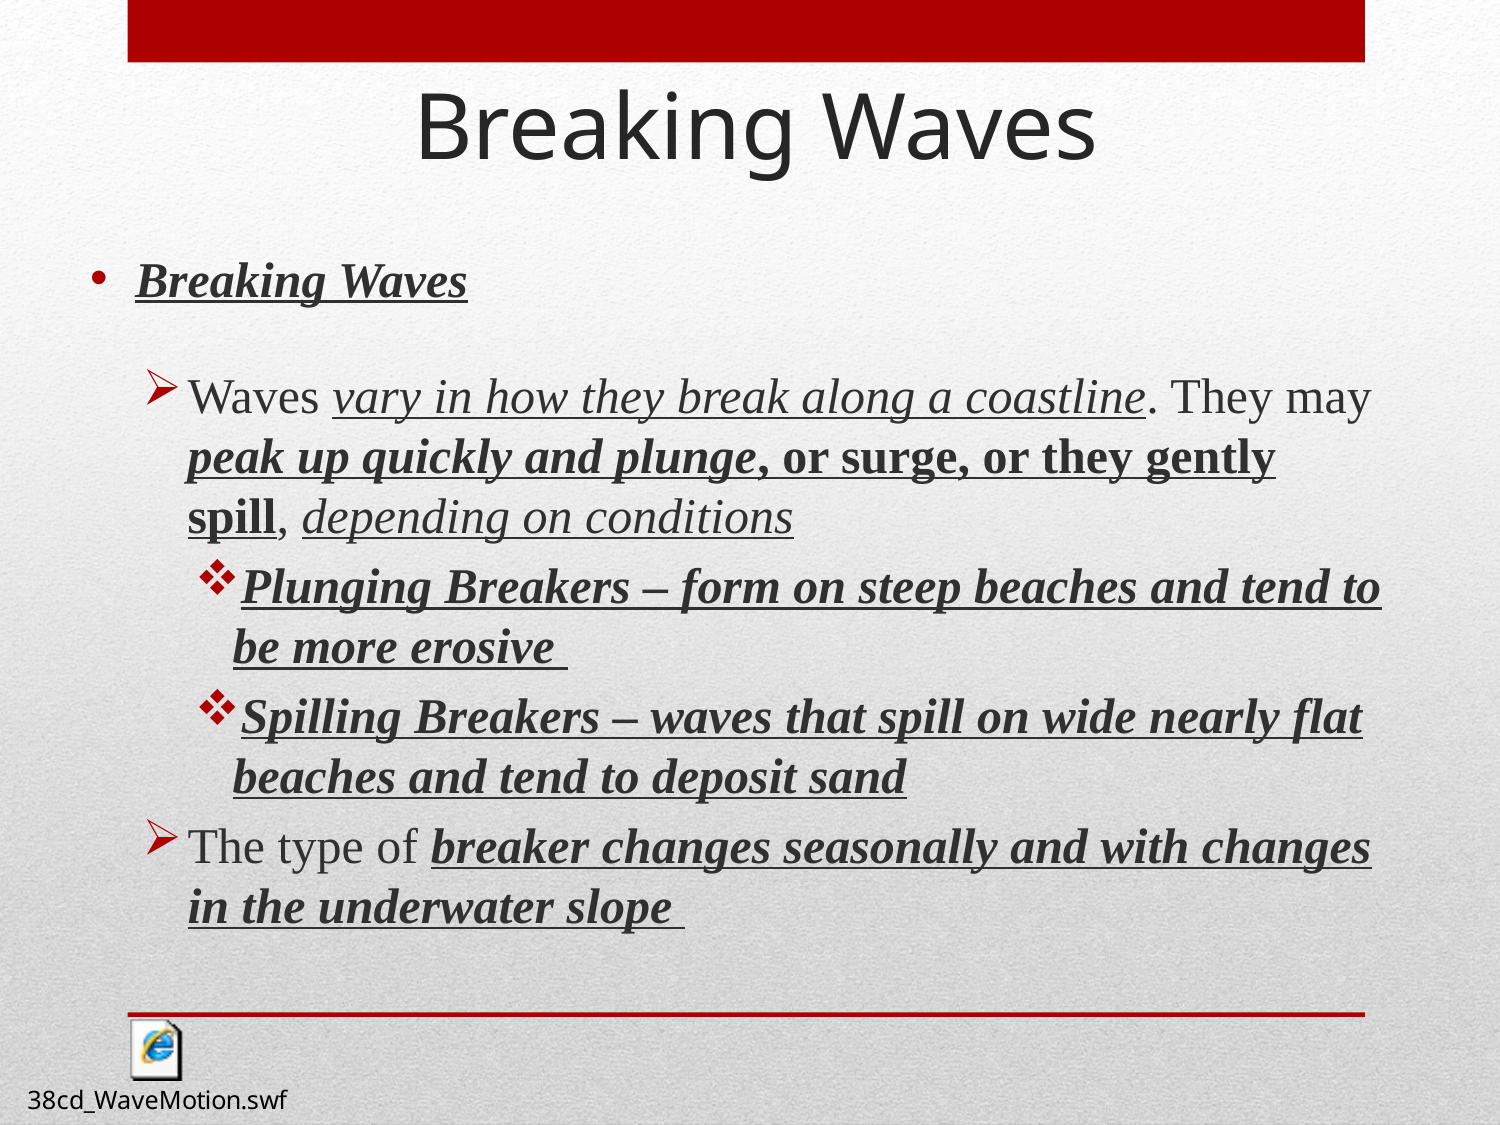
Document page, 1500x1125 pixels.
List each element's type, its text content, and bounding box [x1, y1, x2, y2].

title Breaking Waves [187, 0, 1325, 186]
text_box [0, 1011, 314, 1125]
list Breaking Waves Waves vary in how they break along a coastline. They may peak up quickly and plunge, or surge, or they gently spill, depending on conditions Plunging Breakers – form on steep beaches and tend to be more erosive Spilling Breakers – waves that spill on wide nearly flat beaches and tend to deposit sand The type of breaker changes seasonally and with changes in the underwater slope [75, 200, 1400, 981]
